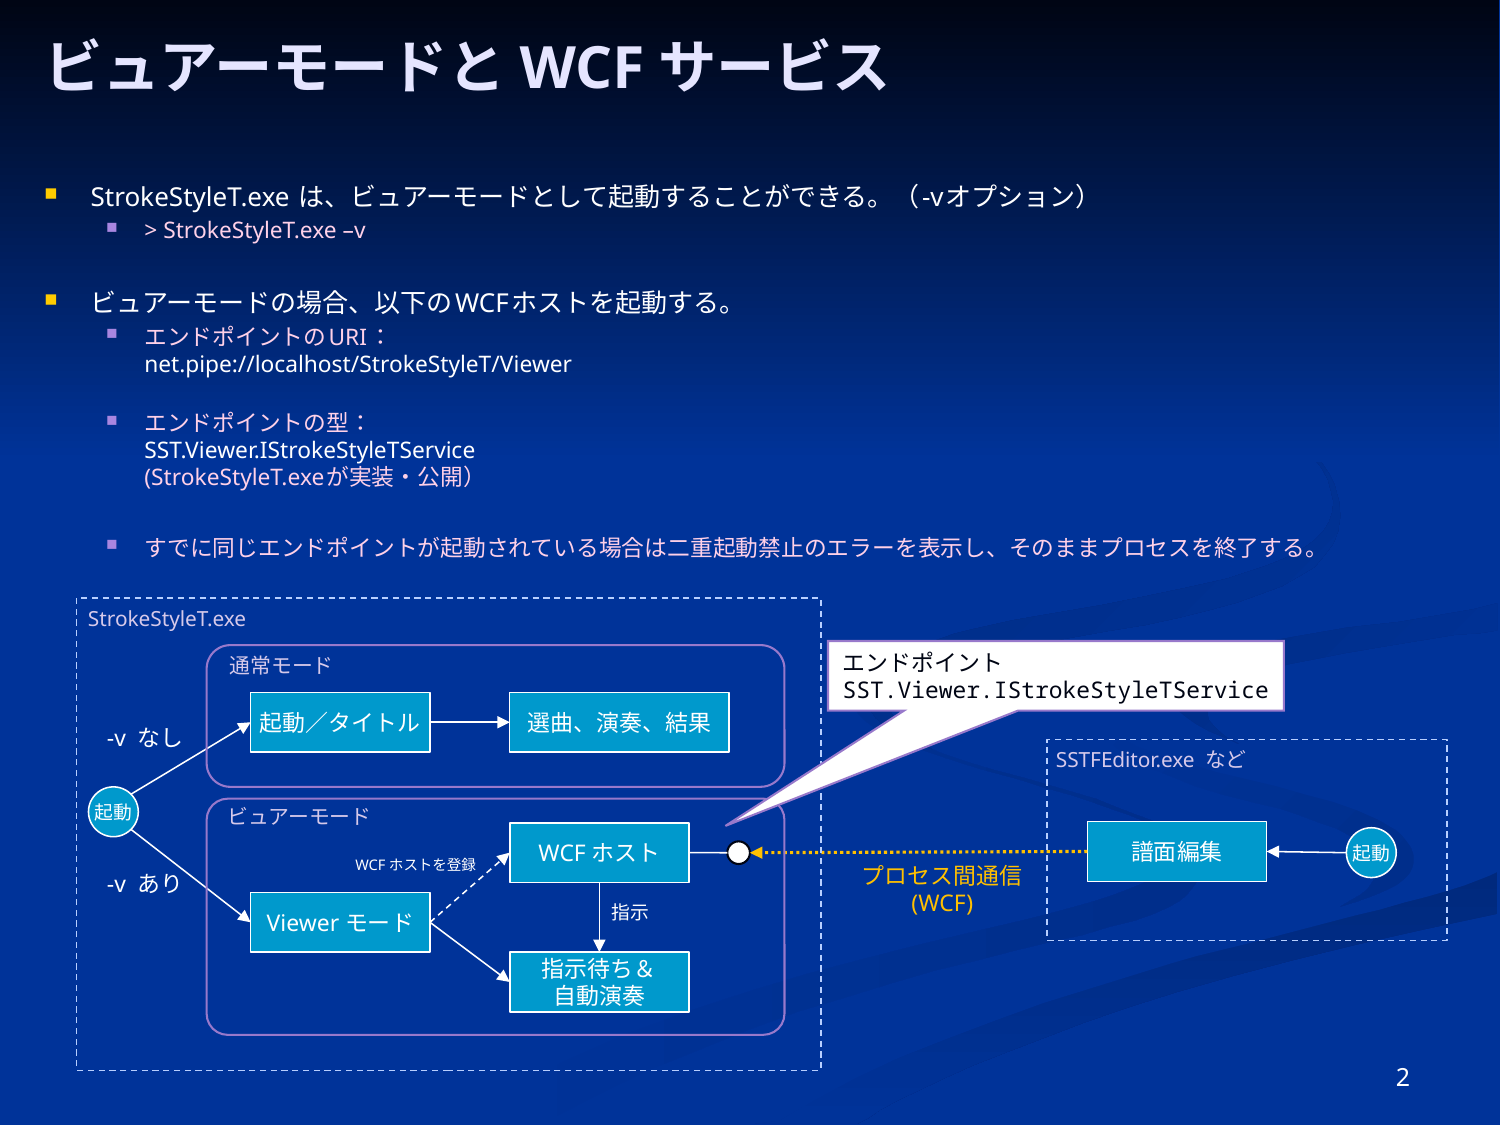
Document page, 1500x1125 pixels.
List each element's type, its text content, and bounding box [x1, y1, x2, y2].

text_box プロセス間通信 (WCF) [847, 853, 1038, 924]
text_box -v なし [92, 716, 199, 759]
text_box SSTFEditor.exe など [1041, 739, 1262, 780]
title ビュアーモードとWCFサービス [29, 19, 1471, 112]
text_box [429, 923, 510, 983]
slide_number 2 [1074, 1058, 1425, 1104]
text_box エンドポイント SST.Viewer.IStrokeStyleTService [724, 639, 1285, 827]
text_box StrokeStyleT.exe [73, 597, 261, 638]
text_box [429, 852, 510, 923]
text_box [130, 829, 251, 923]
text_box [130, 722, 251, 795]
text_box [1047, 739, 1447, 941]
text_box [76, 597, 821, 1071]
list StrokeStyleT.exe は、ビュアーモードとして起動することができる。（-vオプション） > StrokeStyleT.exe –v ビュアーモードの場合、以下のWCFホストを起動する。 エンドポイントのURI： net.pipe://localhost/StrokeStyleT/Viewer エンドポイントの型： SST.Viewer.IStrokeStyleTService (StrokeStyleT.exeが実装・公開） すでに同じエンドポイントが起動されている場合は二重起動禁止のエラーを表示し、そのままプロセスを終了する。 [29, 172, 1471, 575]
